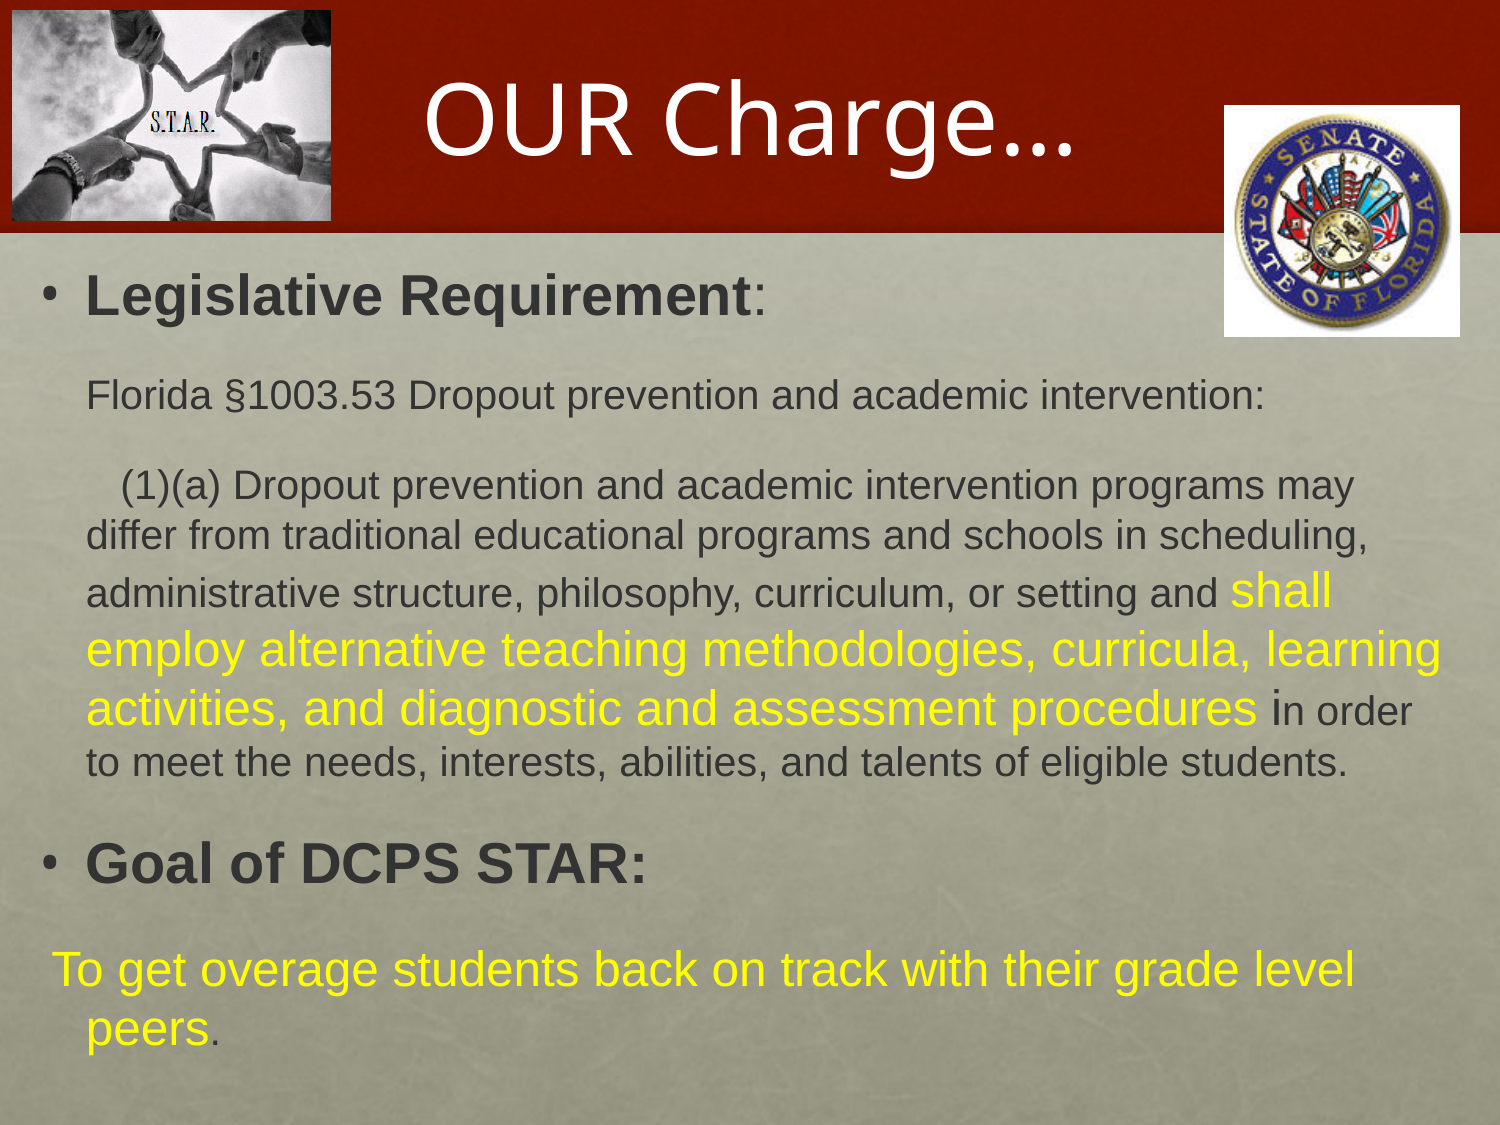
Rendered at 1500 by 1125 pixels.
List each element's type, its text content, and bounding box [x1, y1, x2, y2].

picture [0, 9, 1500, 1125]
list Legislative Requirement: Florida §1003.53 Dropout prevention and academic intervention: (1)(a) Dropout prevention and academic intervention programs may differ from traditional educational programs and schools in scheduling, administrative structure, philosophy, curriculum, or setting and shall employ alternative teaching methodologies, curricula, learning activities, and diagnostic and assessment procedures in order to meet the needs, interests, abilities, and talents of eligible students. Goal of DCPS STAR: To get overage students back on track with their grade level peers. [24, 249, 1460, 1075]
title OUR Charge… [350, 10, 1372, 221]
